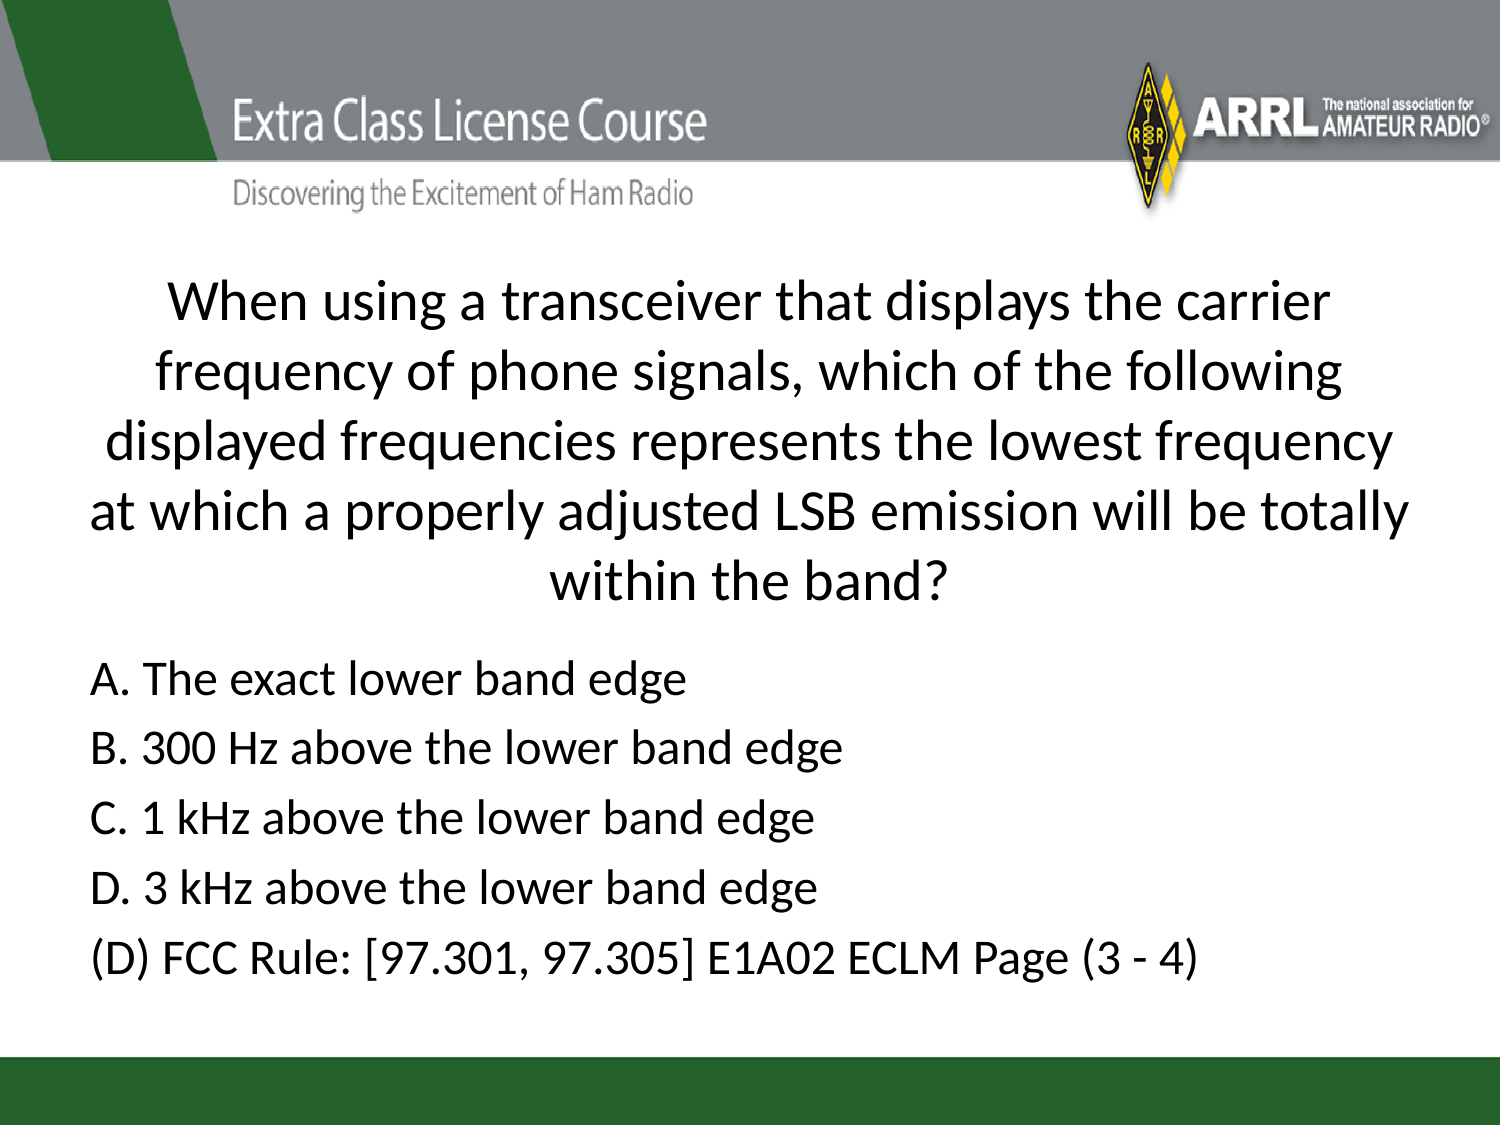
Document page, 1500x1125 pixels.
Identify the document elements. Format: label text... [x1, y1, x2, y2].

list A. The exact lower band edge B. 300 Hz above the lower band edge C. 1 kHz above the lower band edge D. 3 kHz above the lower band edge (D) FCC Rule: [97.301, 97.305] E1A02 ECLM Page (3 - 4) [75, 637, 1425, 1038]
picture [0, 0, 1500, 1125]
title When using a transceiver that displays the carrier frequency of phone signals, which of the following displayed frequencies represents the lowest frequency at which a properly adjusted LSB emission will be totally within the band? [75, 254, 1425, 443]
